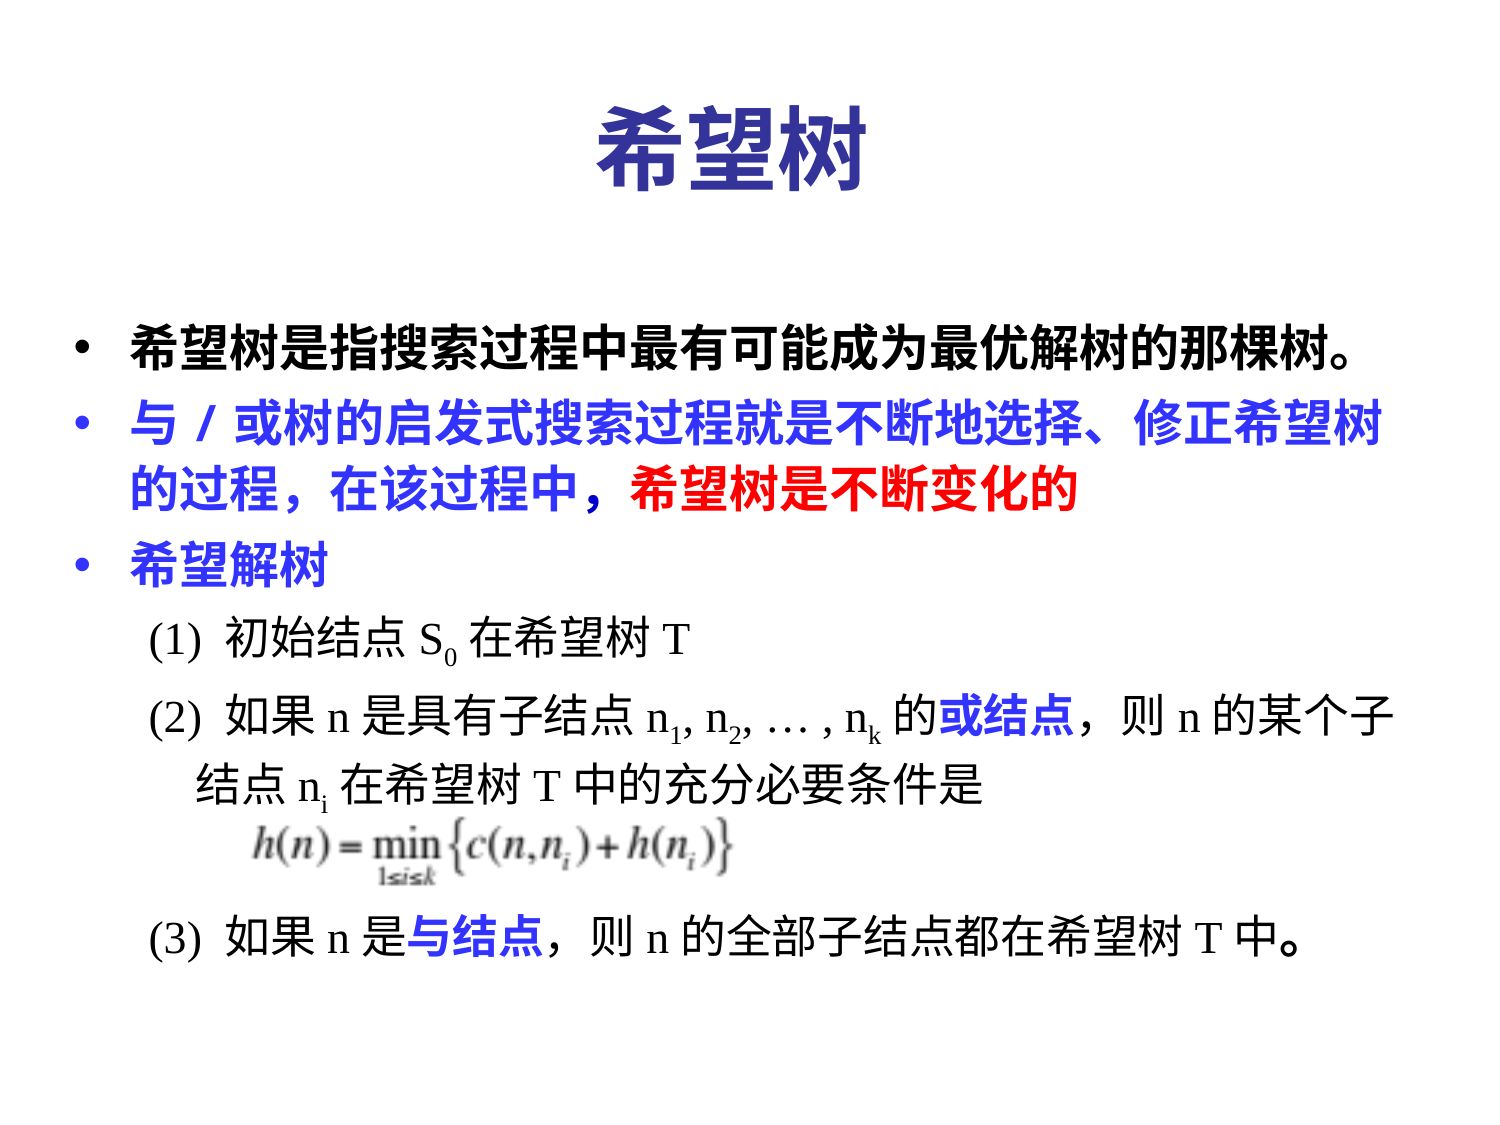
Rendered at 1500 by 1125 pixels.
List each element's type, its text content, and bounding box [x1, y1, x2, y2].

text_box 希望树 [188, 84, 1276, 209]
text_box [247, 812, 739, 890]
text_box 希望树是指搜索过程中最有可能成为最优解树的那棵树。 与/或树的启发式搜索过程就是不断地选择、修正希望树的过程，在该过程中，希望树是不断变化的 希望解树 (1) 初始结点S0在希望树T (2) 如果n是具有子结点n1, n2, … , nk的或结点，则n的某个子结点ni在希望树T中的充分必要条件是 (3) 如果n是与结点，则n的全部子结点都在希望树T中。 [58, 302, 1447, 972]
